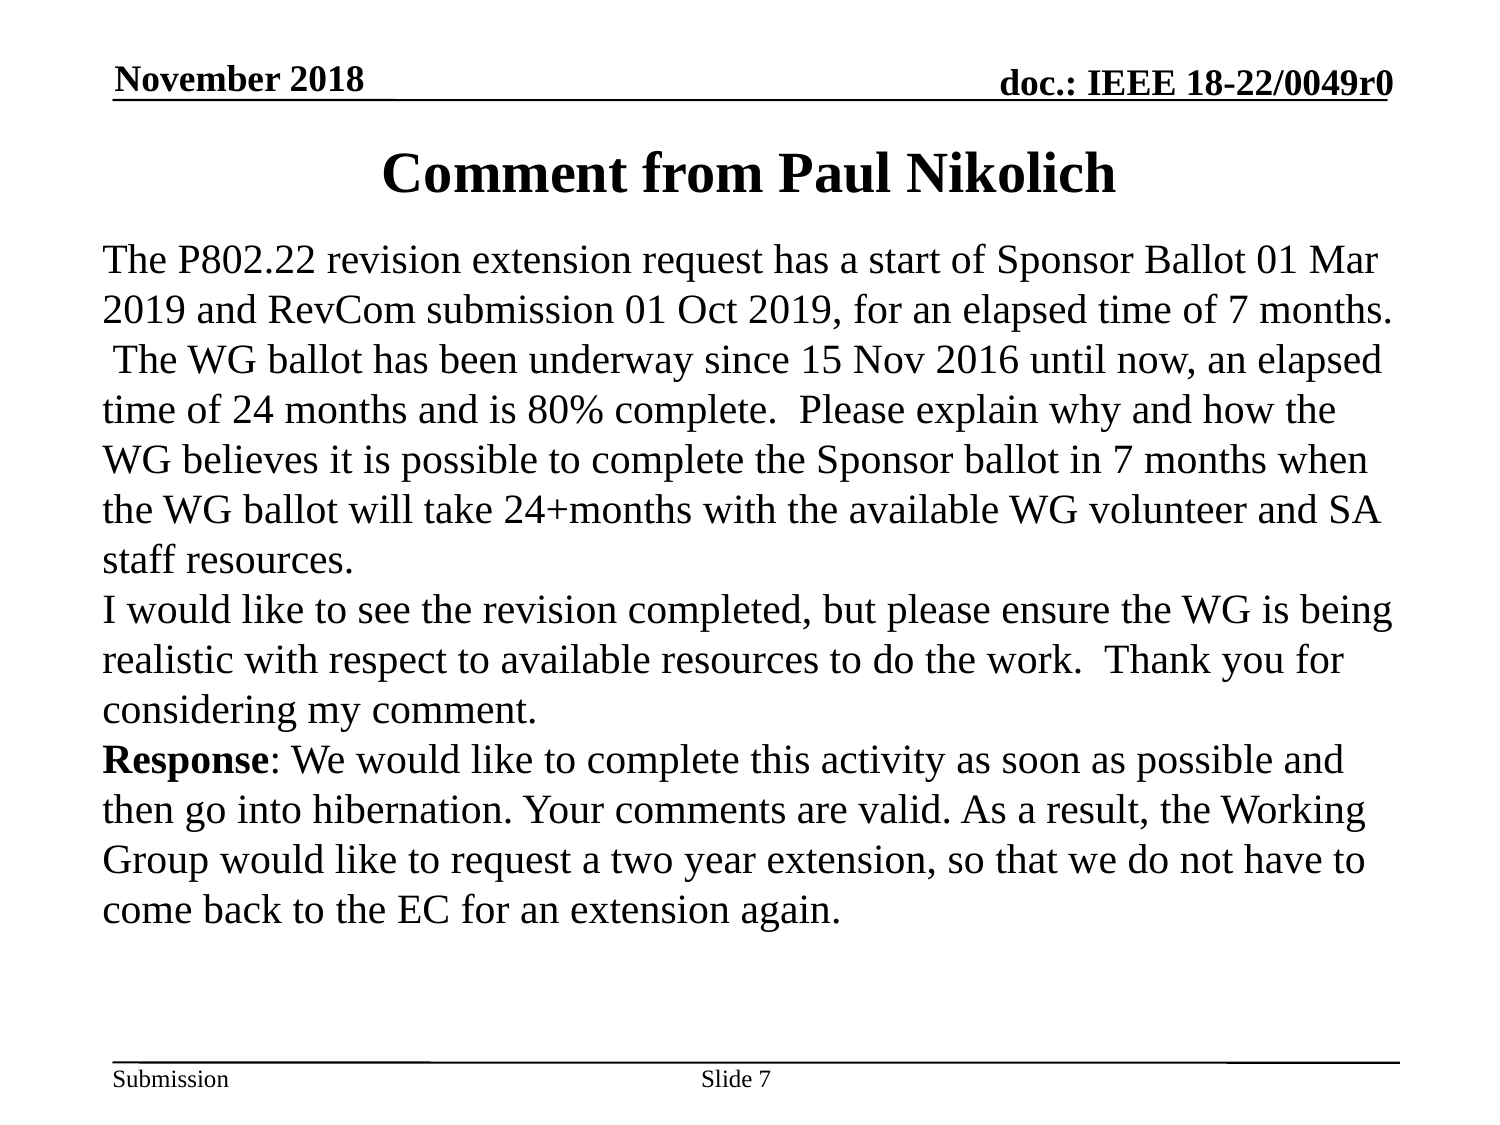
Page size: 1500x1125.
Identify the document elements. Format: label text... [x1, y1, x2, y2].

slide_number Slide 7 [672, 1061, 800, 1123]
title Comment from Paul Nikolich [112, 112, 1388, 224]
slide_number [114, 54, 423, 100]
text_box The P802.22 revision extension request has a start of Sponsor Ballot 01 Mar 2019 and RevCom submission 01 Oct 2019, for an elapsed time of 7 months. The WG ballot has been underway since 15 Nov 2016 until now, an elapsed time of 24 months and is 80% complete. Please explain why and how the WG believes it is possible to complete the Sponsor ballot in 7 months when the WG ballot will take 24+months with the available WG volunteer and SA staff resources. I would like to see the revision completed, but please ensure the WG is being realistic with respect to available resources to do the work. Thank you for considering my comment. Response: We would like to complete this activity as soon as possible and then go into hibernation. Your comments are valid. As a result, the Working Group would like to request a two year extension, so that we do not have to come back to the EC for an extension again. [87, 224, 1413, 990]
